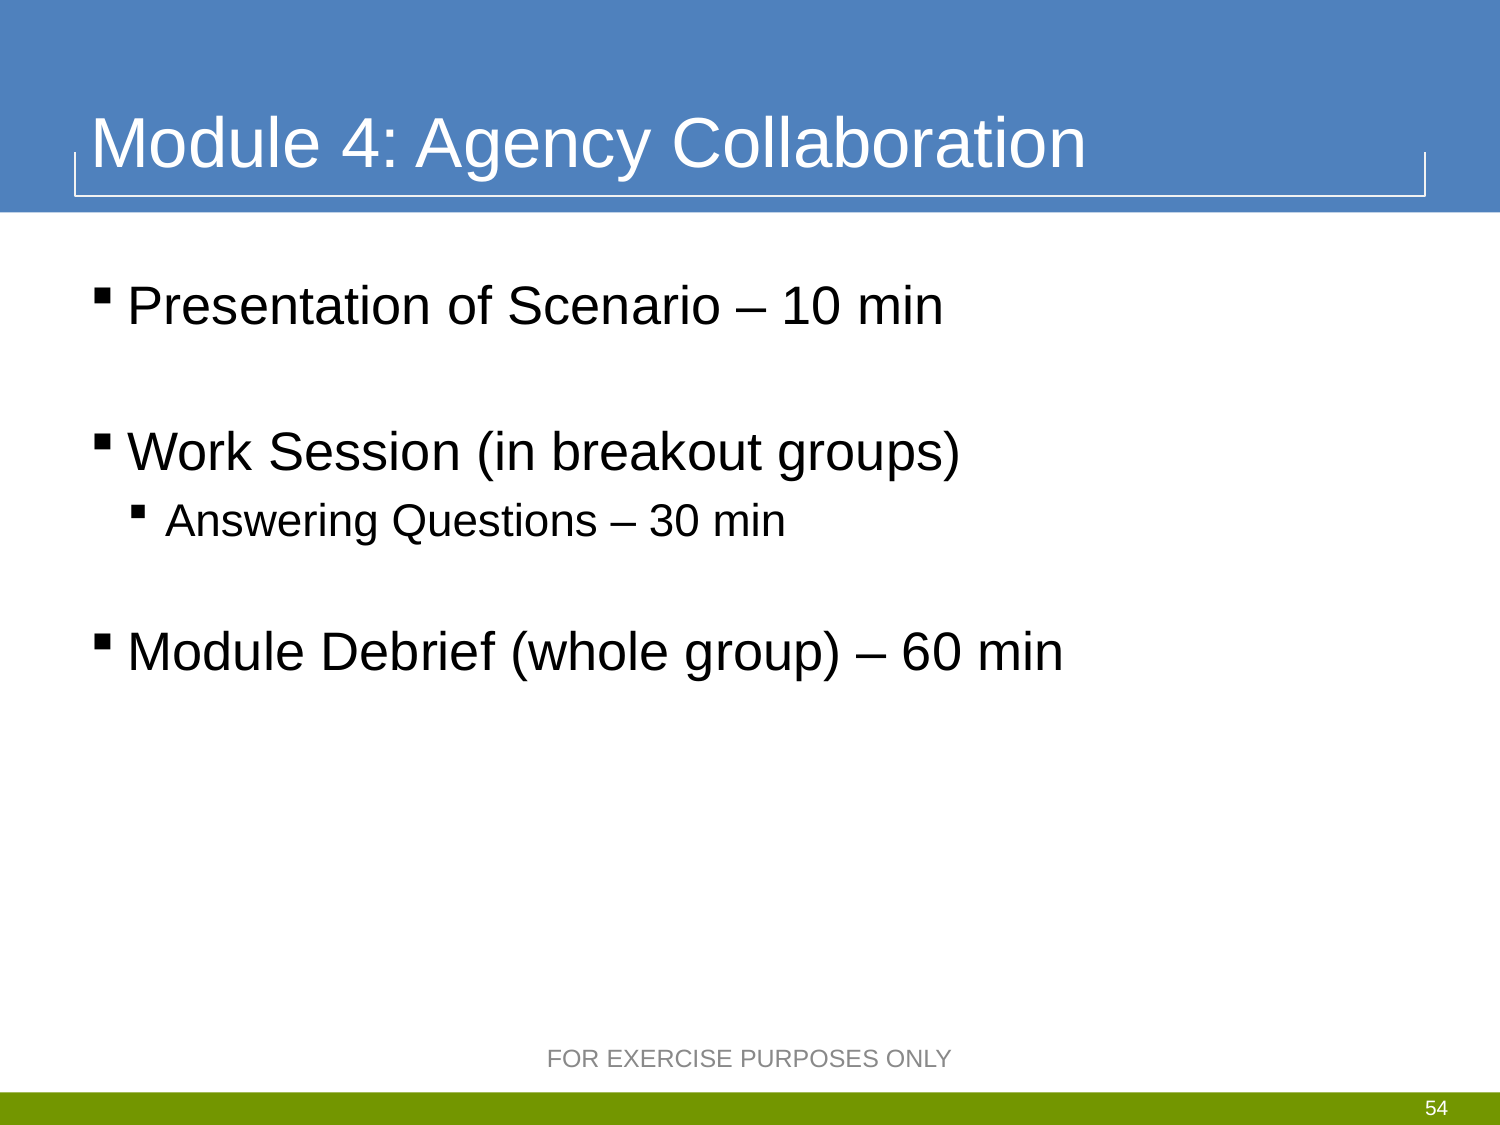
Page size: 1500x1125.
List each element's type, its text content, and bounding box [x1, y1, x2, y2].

title Module 4: Agency Collaboration [74, 44, 1426, 233]
footer FOR EXERCISE PURPOSES ONLY [512, 1042, 988, 1103]
list Presentation of Scenario – 10 min Work Session (in breakout groups) Answering Questions – 30 min Module Debrief (whole group) – 60 min [74, 262, 1426, 1006]
